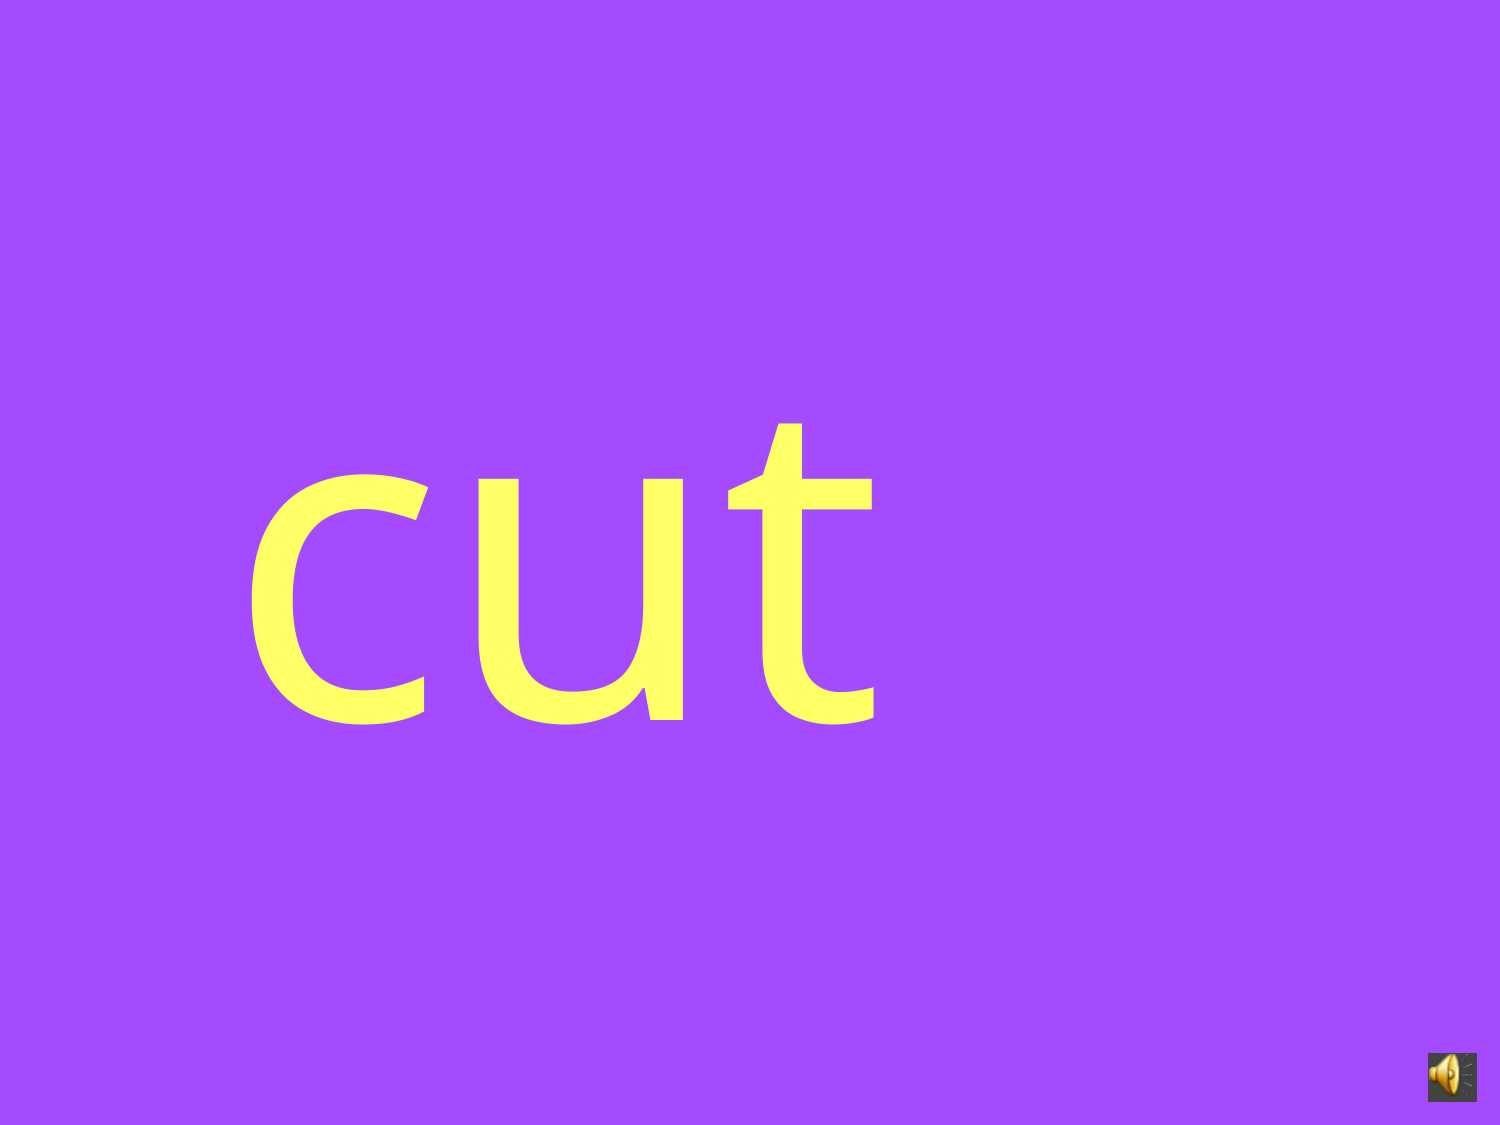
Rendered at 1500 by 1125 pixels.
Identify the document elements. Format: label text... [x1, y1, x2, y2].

picture [1427, 1052, 1478, 1103]
subtitle cut [212, 262, 1450, 763]
